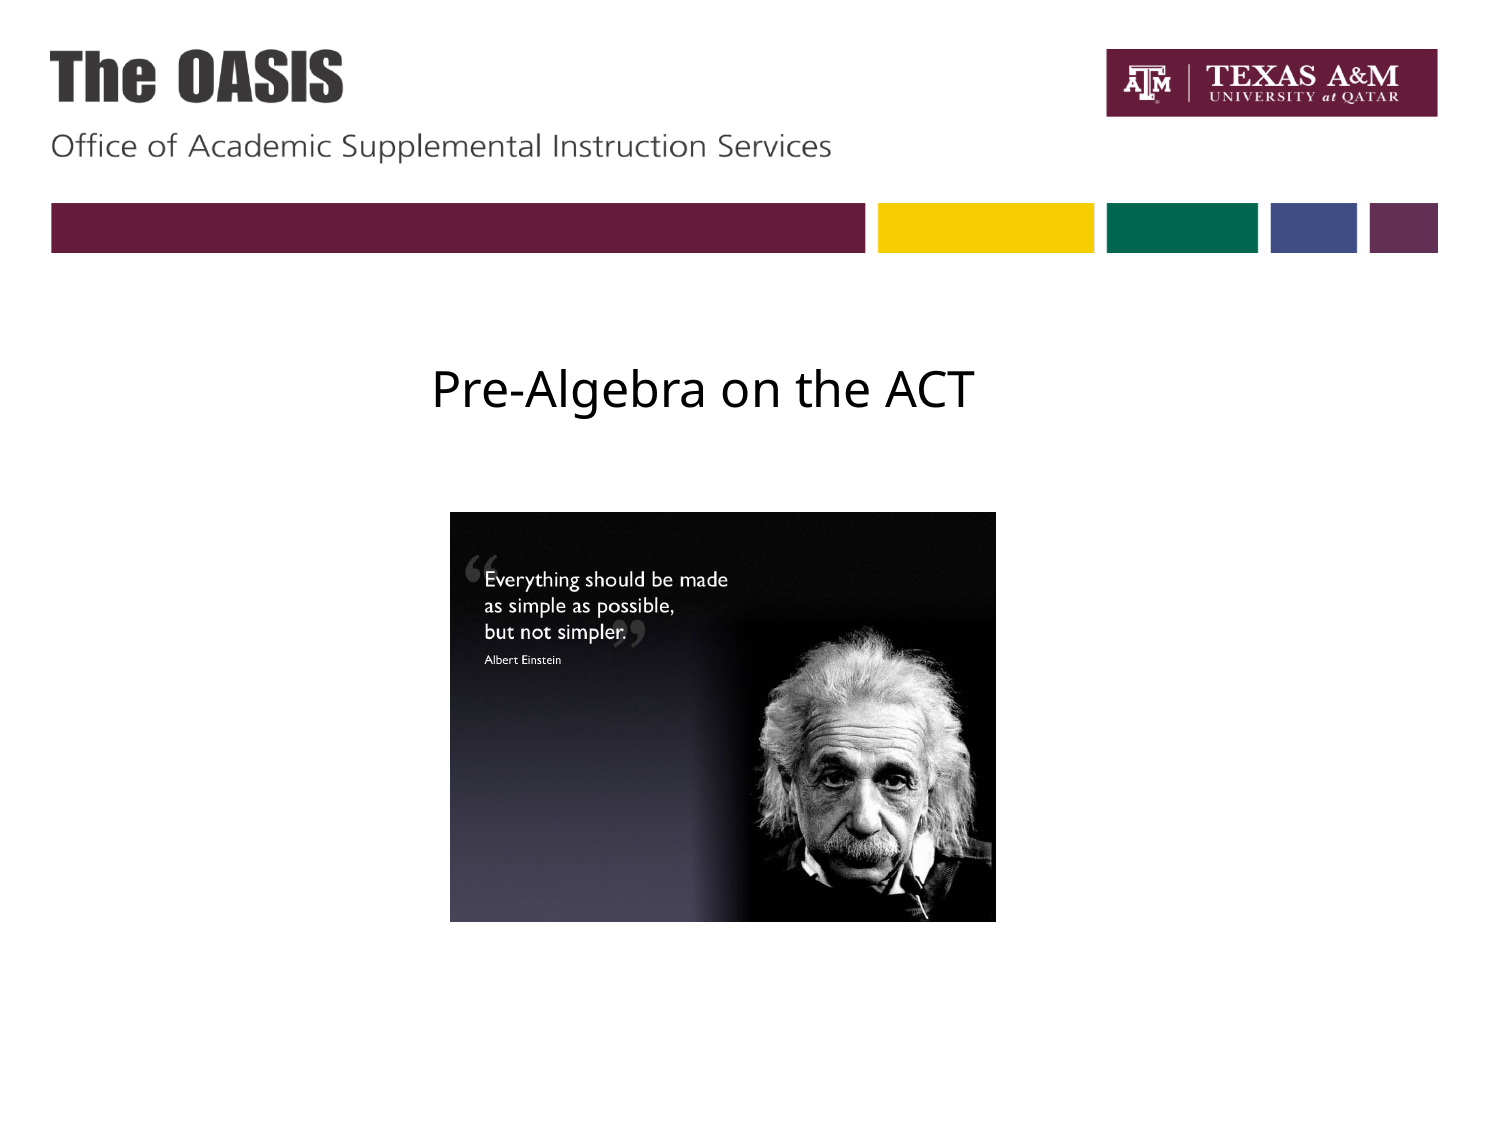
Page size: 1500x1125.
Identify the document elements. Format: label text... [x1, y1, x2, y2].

picture [49, 49, 1438, 253]
picture [449, 512, 997, 922]
text_box Pre-Algebra on the ACT [125, 349, 1283, 965]
